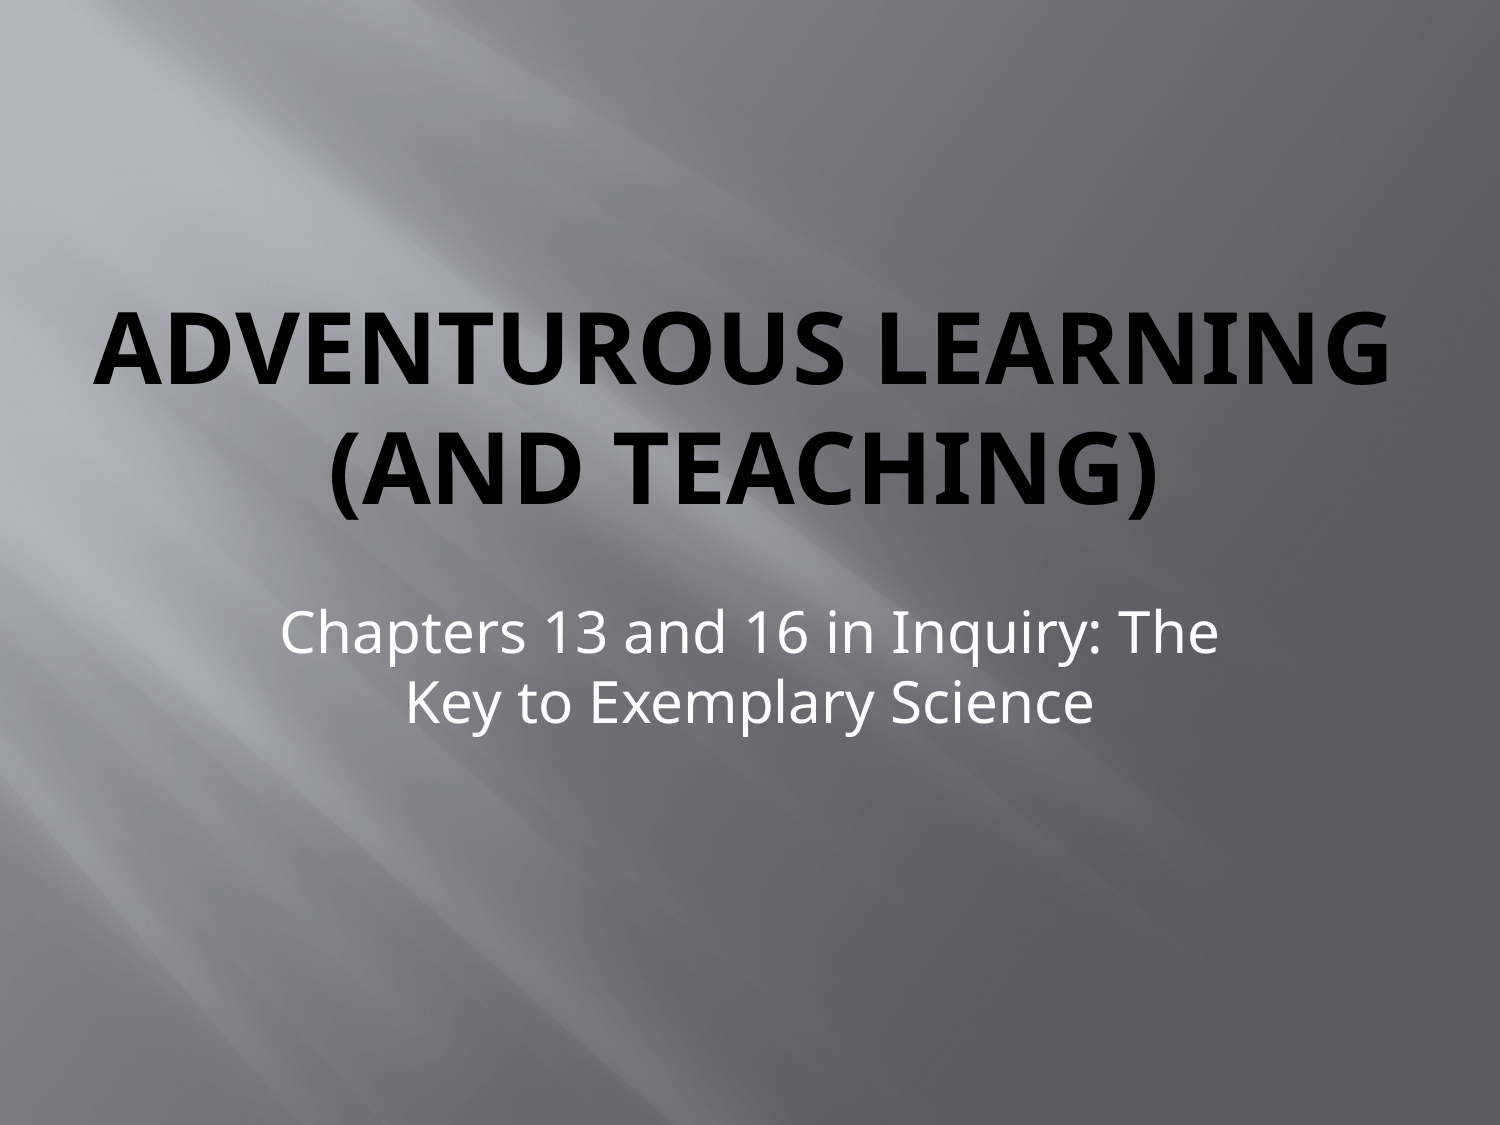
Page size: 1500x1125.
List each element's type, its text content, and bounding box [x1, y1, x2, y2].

title Adventurous Learning (and Teaching) [69, 224, 1420, 525]
subtitle Chapters 13 and 16 in Inquiry: The Key to Exemplary Science [225, 587, 1275, 875]
